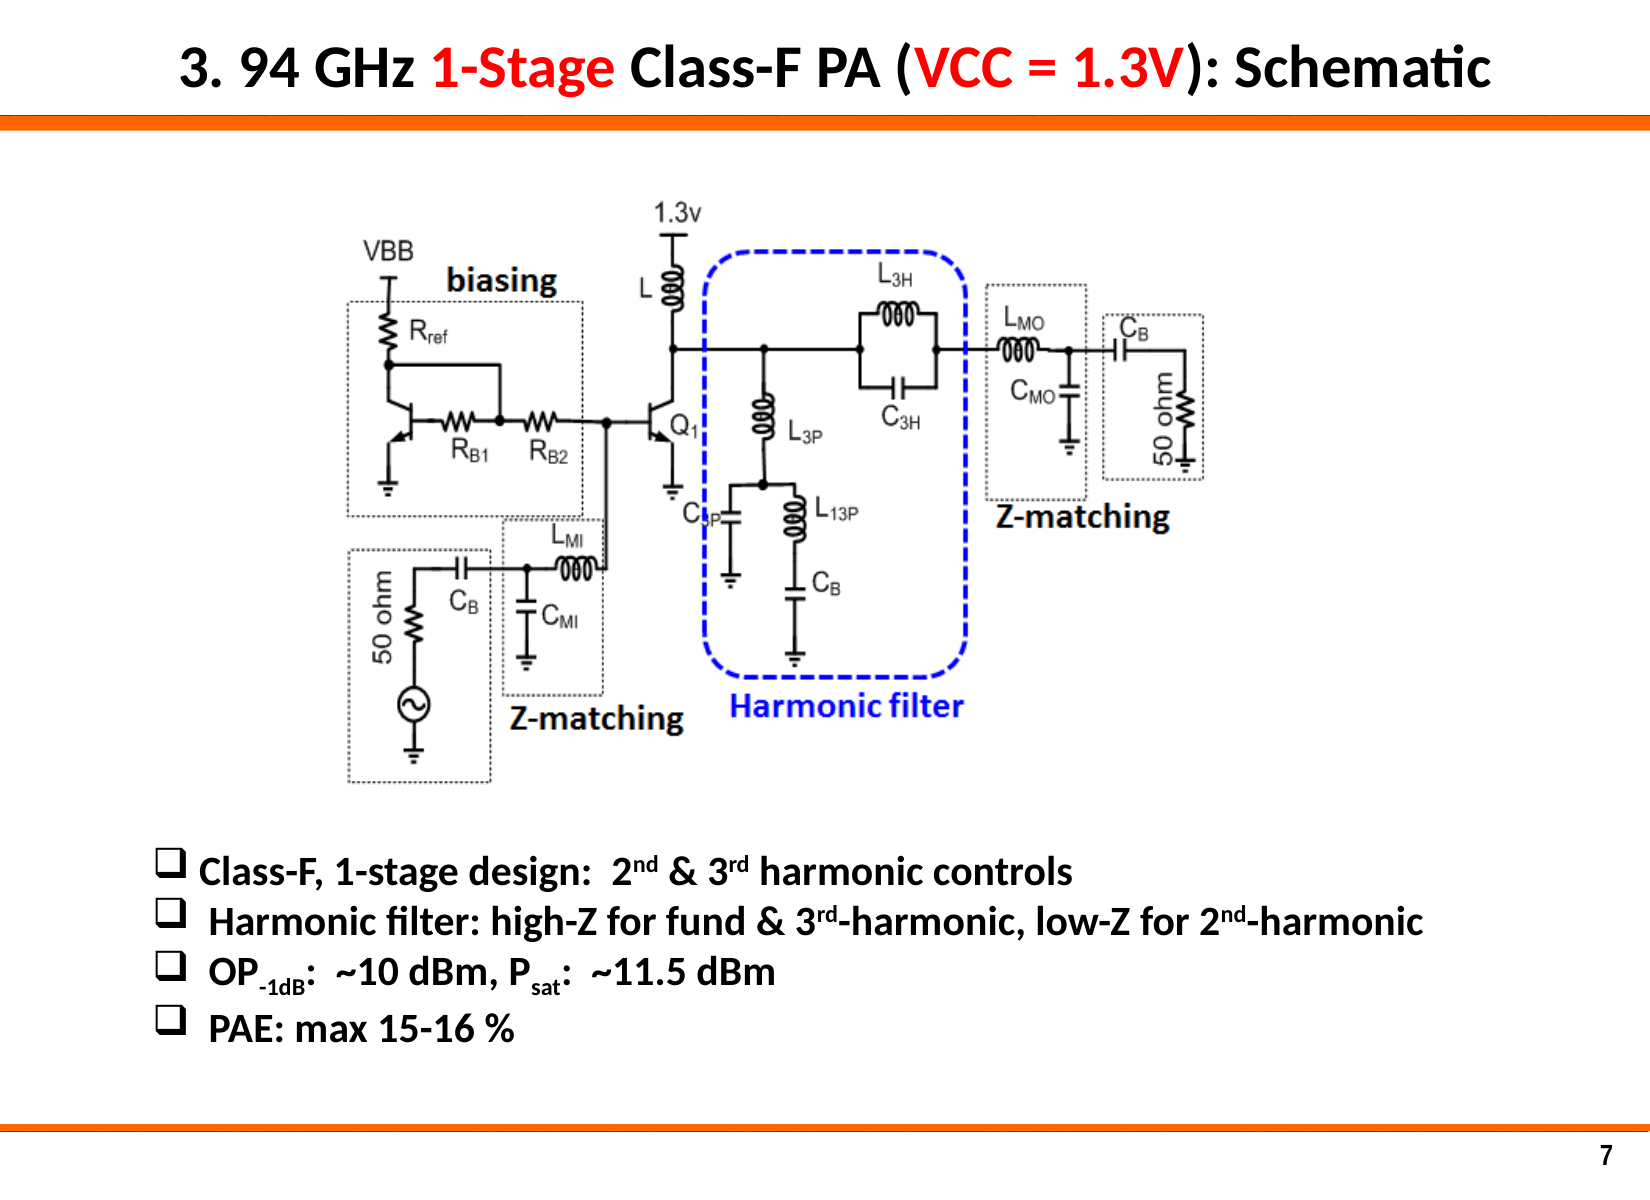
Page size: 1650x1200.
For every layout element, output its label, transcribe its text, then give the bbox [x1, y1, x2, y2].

text_box 7 [1105, 1131, 1629, 1176]
title 3. 94 GHz 1-Stage Class-F PA (VCC = 1.3V): Schematic [136, 10, 1534, 116]
picture [332, 195, 1218, 791]
text_box Class-F, 1-stage design: 2nd & 3rd harmonic controls Harmonic filter: high-Z for fund & 3rd-harmonic, low-Z for 2nd-harmonic OP-1dB: ~10 dBm, Psat: ~11.5 dBm PAE: max 15-16 % [137, 836, 1511, 1058]
